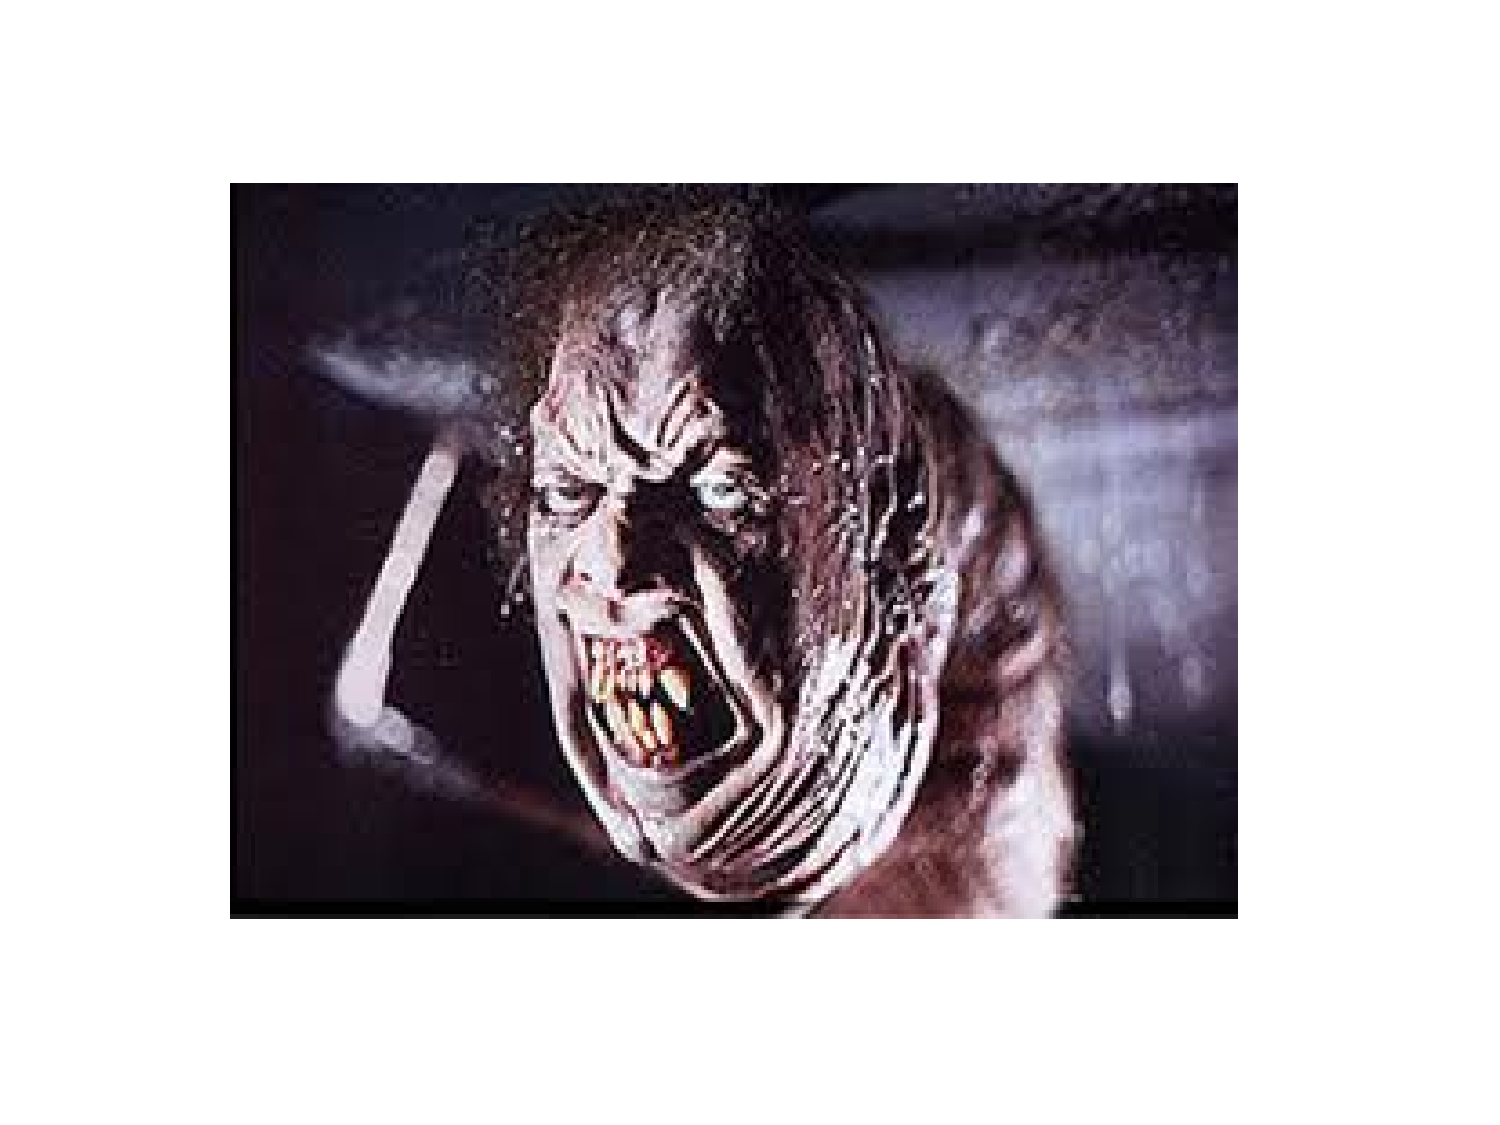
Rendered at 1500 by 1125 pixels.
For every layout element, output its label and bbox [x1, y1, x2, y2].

picture [230, 183, 1238, 919]
